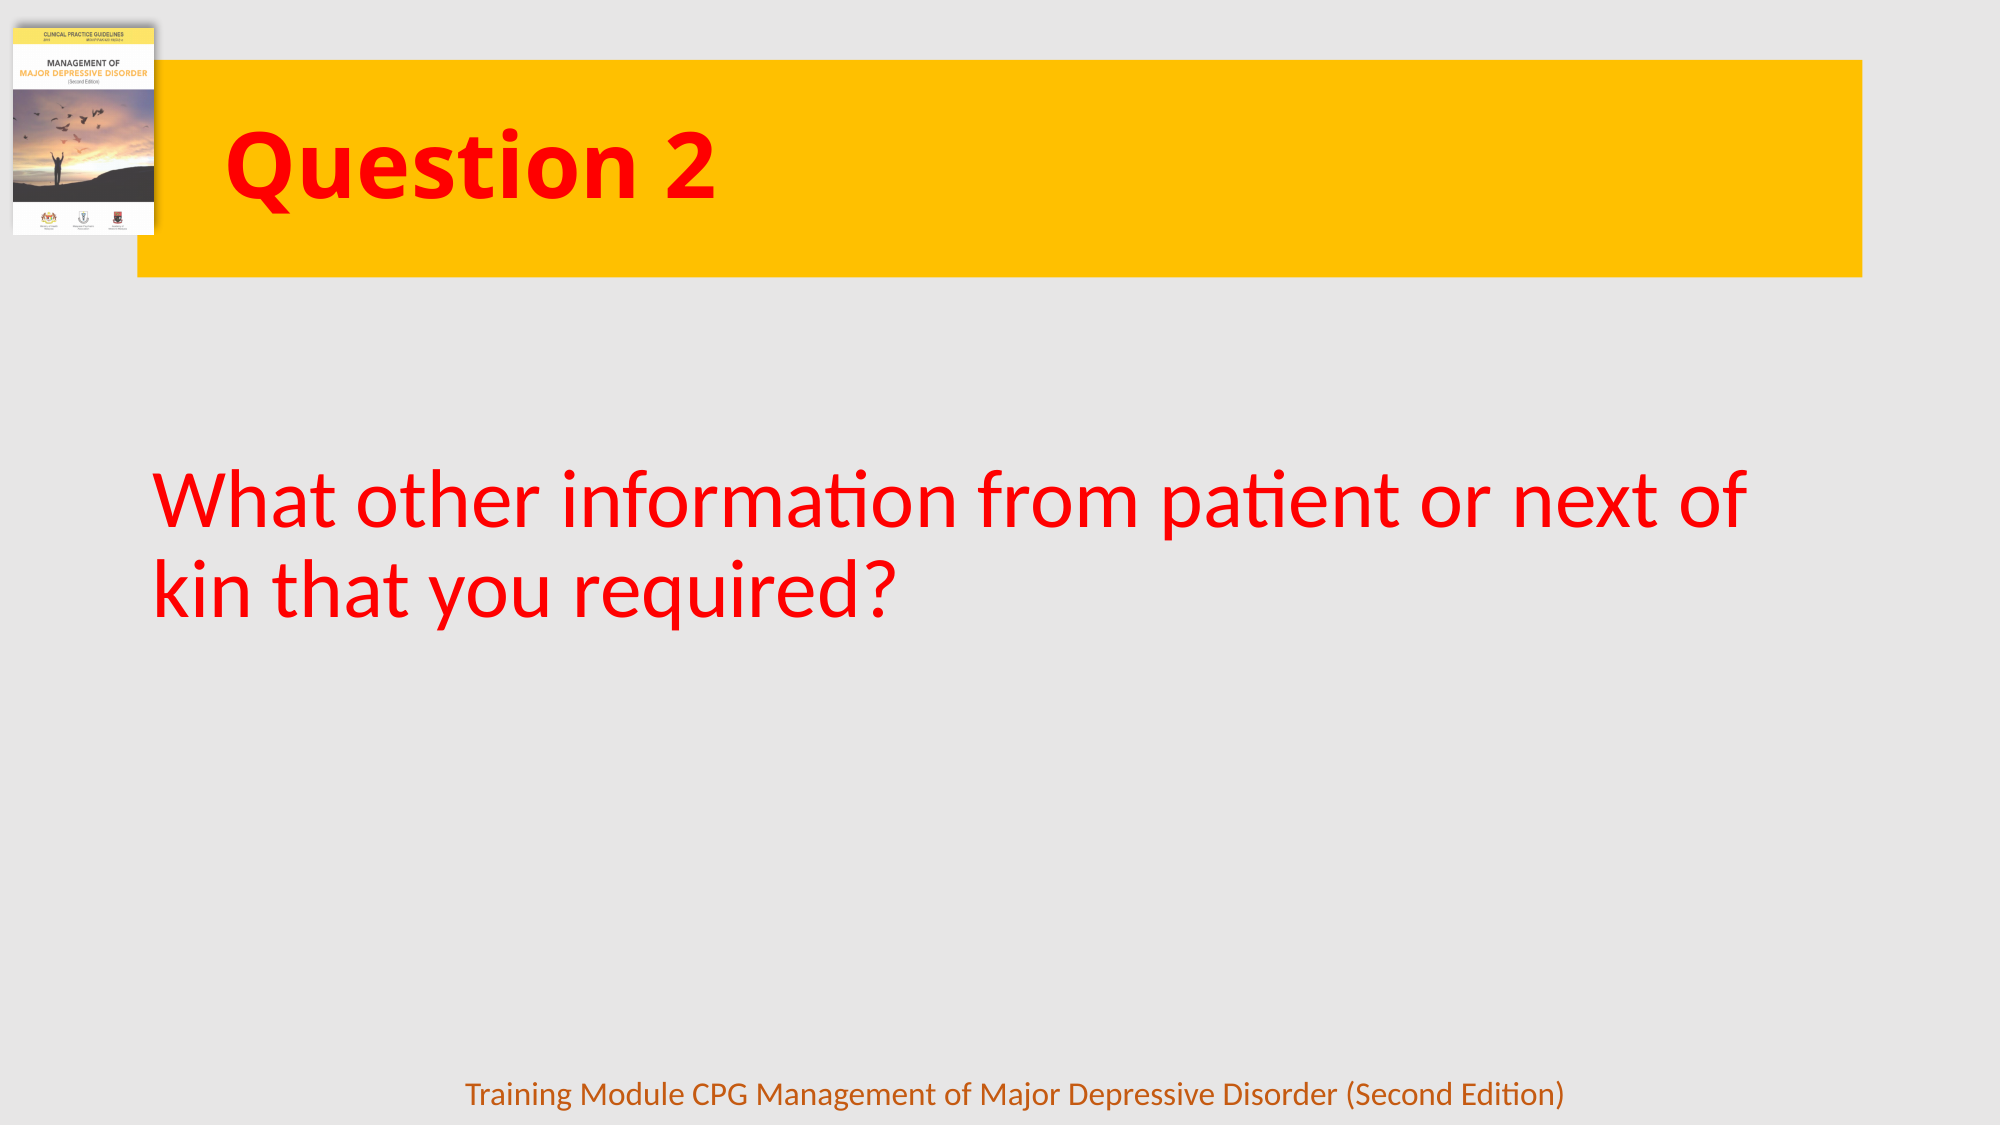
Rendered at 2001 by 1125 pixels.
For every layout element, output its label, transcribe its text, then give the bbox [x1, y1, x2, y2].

picture [13, 28, 154, 235]
list What other information from patient or next of kin that you required? [137, 299, 1863, 1014]
text_box Training Module CPG Management of Major Depressive Disorder (Second Edition) [450, 1065, 1832, 1120]
title Question 2 [137, 59, 1863, 278]
